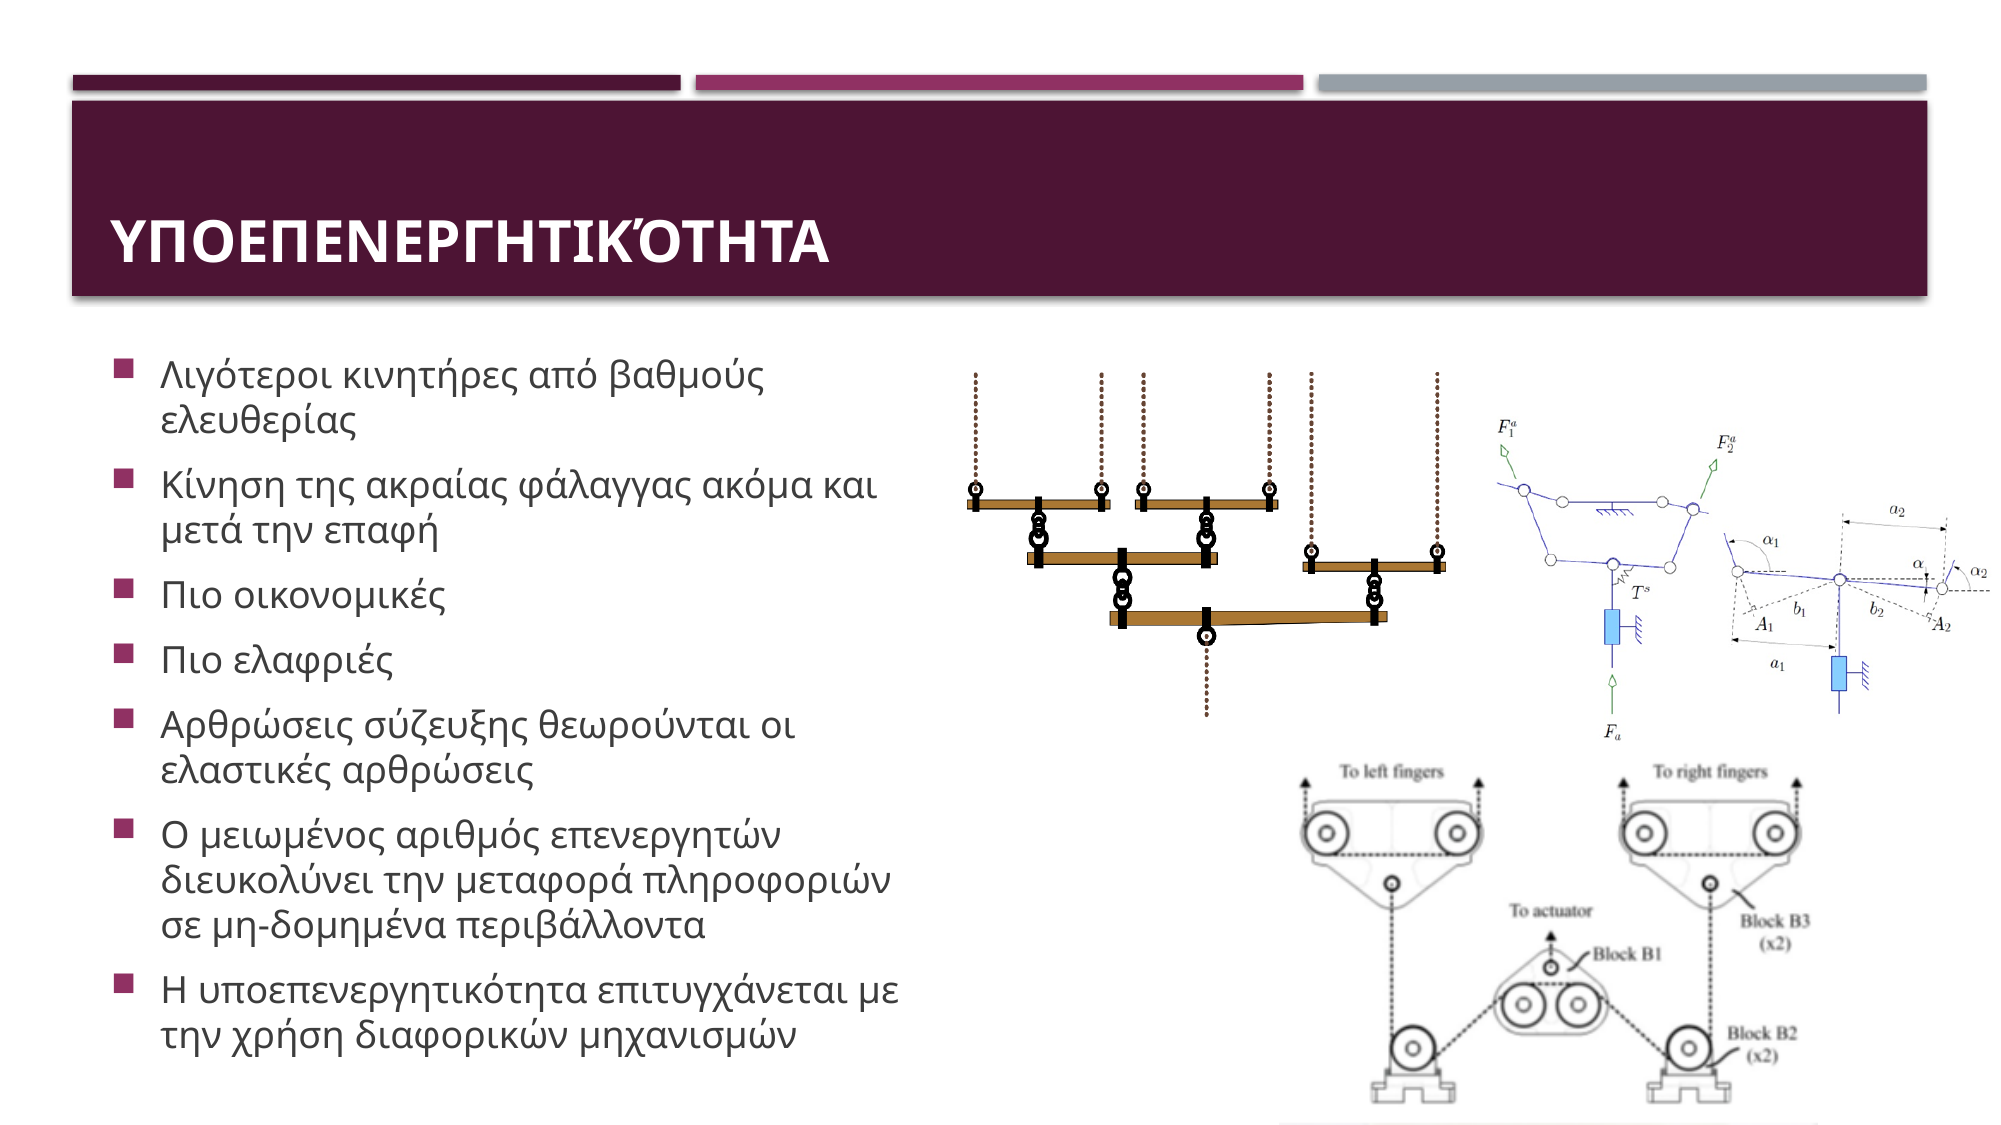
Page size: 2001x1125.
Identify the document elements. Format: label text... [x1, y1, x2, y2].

list Λιγότεροι κινητήρες από βαθμούς ελευθερίας Κίνηση της ακραίας φάλαγγας ακόμα και μετά την επαφή Πιο οικονομικές Πιο ελαφριές Αρθρώσεις σύζευξης θεωρούνται οι ελαστικές αρθρώσεις Ο μειωμένος αριθμός επενεργητών διευκολύνει την μεταφορά πληροφοριών σε μη-δομημένα περιβάλλοντα Η υποεπενεργητικότητα επιτυγχάνεται με την χρήση διαφορικών μηχανισμών [95, 281, 932, 1125]
picture [932, 310, 2000, 1125]
title Υποεπενεργητικότητα [95, 115, 1905, 282]
